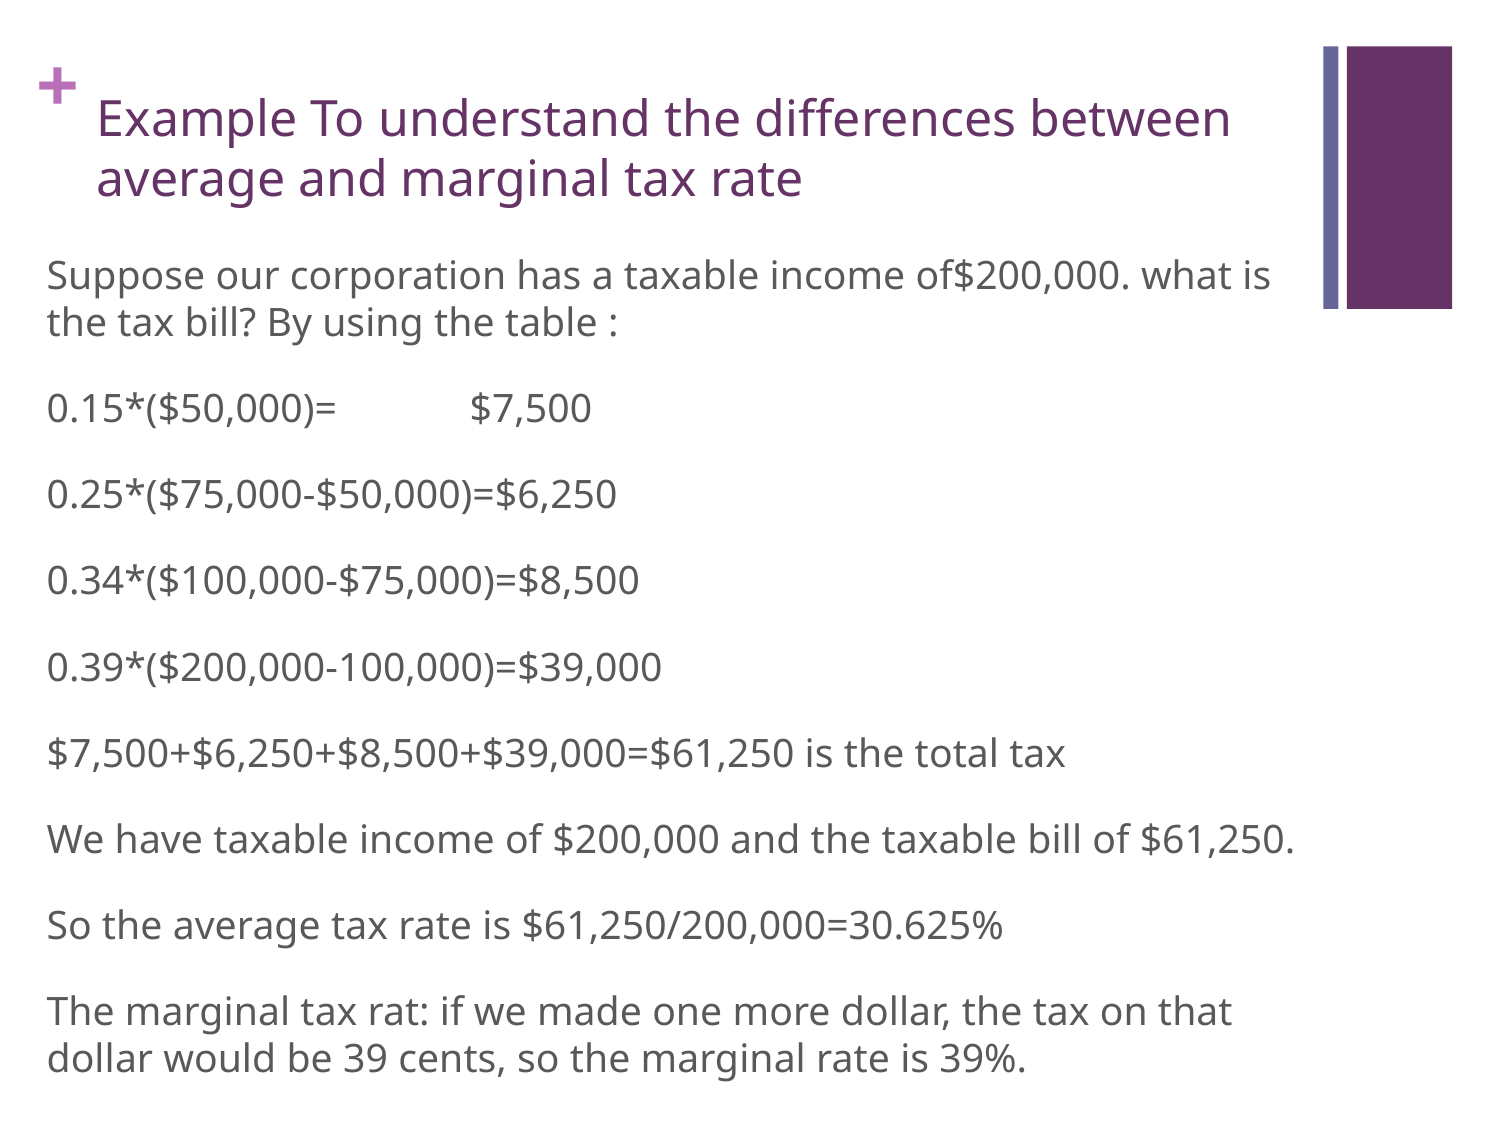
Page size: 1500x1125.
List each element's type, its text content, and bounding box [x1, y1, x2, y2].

list Suppose our corporation has a taxable income of$200,000. what is the tax bill? By using the table : 0.15*($50,000)= $7,500 0.25*($75,000-$50,000)=$6,250 0.34*($100,000-$75,000)=$8,500 0.39*($200,000-100,000)=$39,000 $7,500+$6,250+$8,500+$39,000=$61,250 is the total tax We have taxable income of $200,000 and the taxable bill of $61,250. So the average tax rate is $61,250/200,000=30.625% The marginal tax rat: if we made one more dollar, the tax on that dollar would be 39 cents, so the marginal rate is 39%. [31, 242, 1322, 1103]
title Example To understand the differences between average and marginal tax rate [81, 79, 1322, 242]
